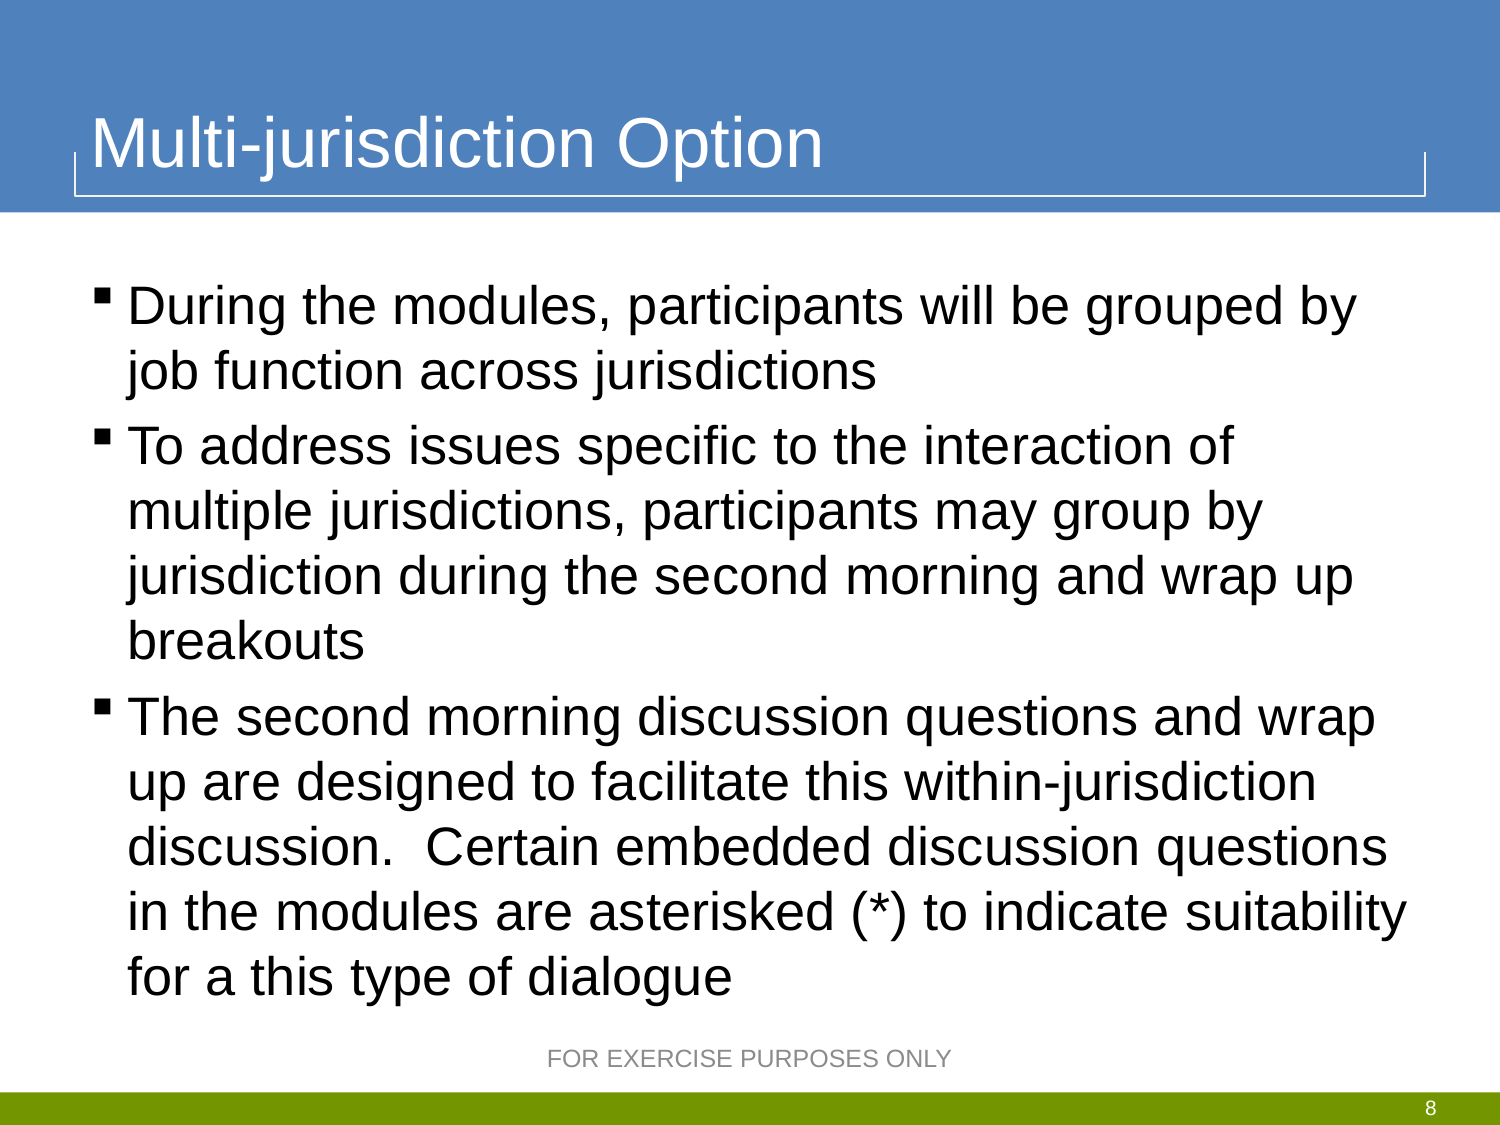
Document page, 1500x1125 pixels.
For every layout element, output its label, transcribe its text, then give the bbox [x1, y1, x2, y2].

title Multi-jurisdiction Option [74, 44, 1426, 233]
list During the modules, participants will be grouped by job function across jurisdictions To address issues specific to the interaction of multiple jurisdictions, participants may group by jurisdiction during the second morning and wrap up breakouts The second morning discussion questions and wrap up are designed to facilitate this within-jurisdiction discussion. Certain embedded discussion questions in the modules are asterisked (*) to indicate suitability for a this type of dialogue [74, 262, 1426, 1006]
footer FOR EXERCISE PURPOSES ONLY [512, 1042, 988, 1103]
